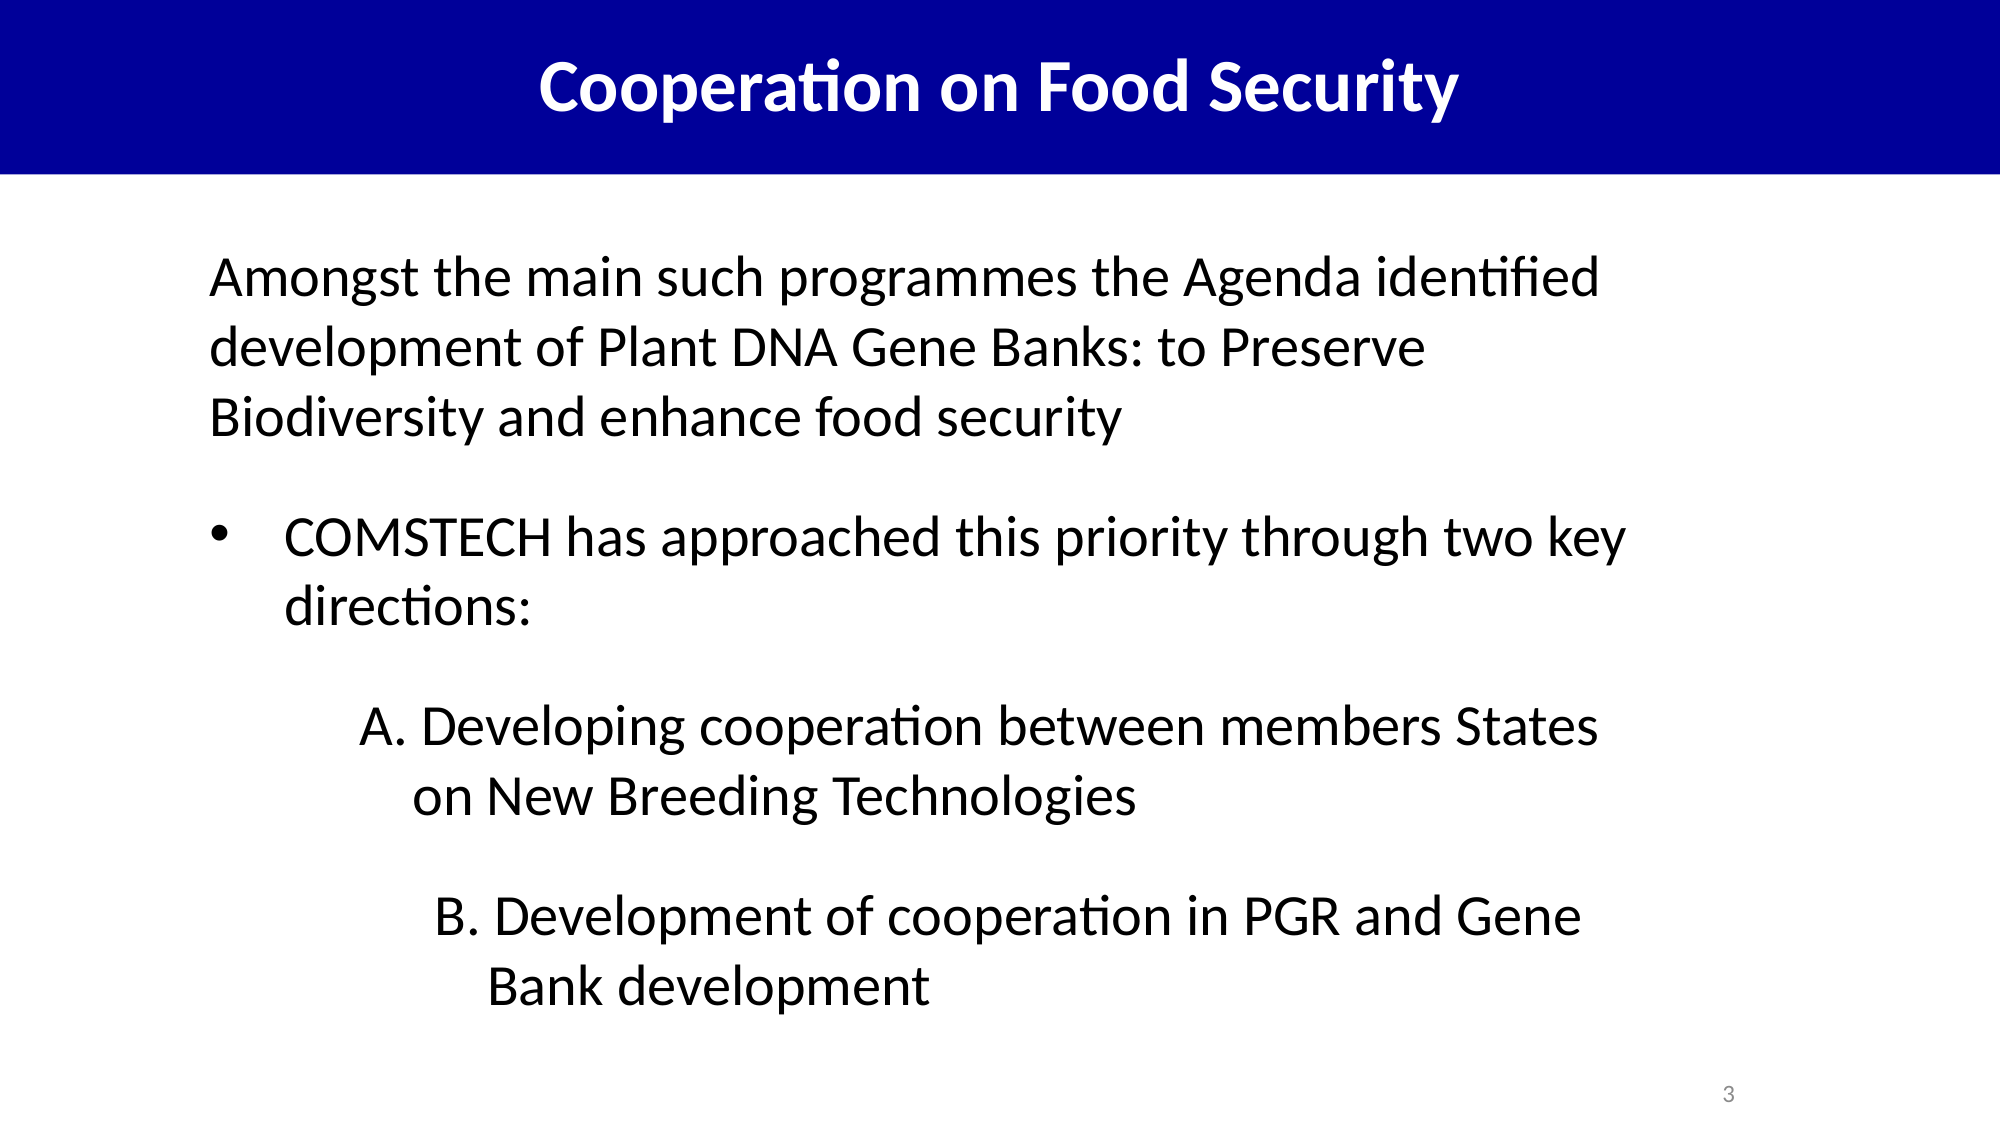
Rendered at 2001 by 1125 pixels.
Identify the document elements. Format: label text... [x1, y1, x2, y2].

text_box Amongst the main such programmes the Agenda identified development of Plant DNA Gene Banks: to Preserve Biodiversity and enhance food security COMSTECH has approached this priority through two key directions: A. Developing cooperation between members States on New Breeding Technologies B. Development of cooperation in PGR and Gene Bank development [194, 230, 1719, 1025]
title Cooperation on Food Security [0, 0, 2000, 175]
slide_number 3 [1400, 1062, 1750, 1123]
